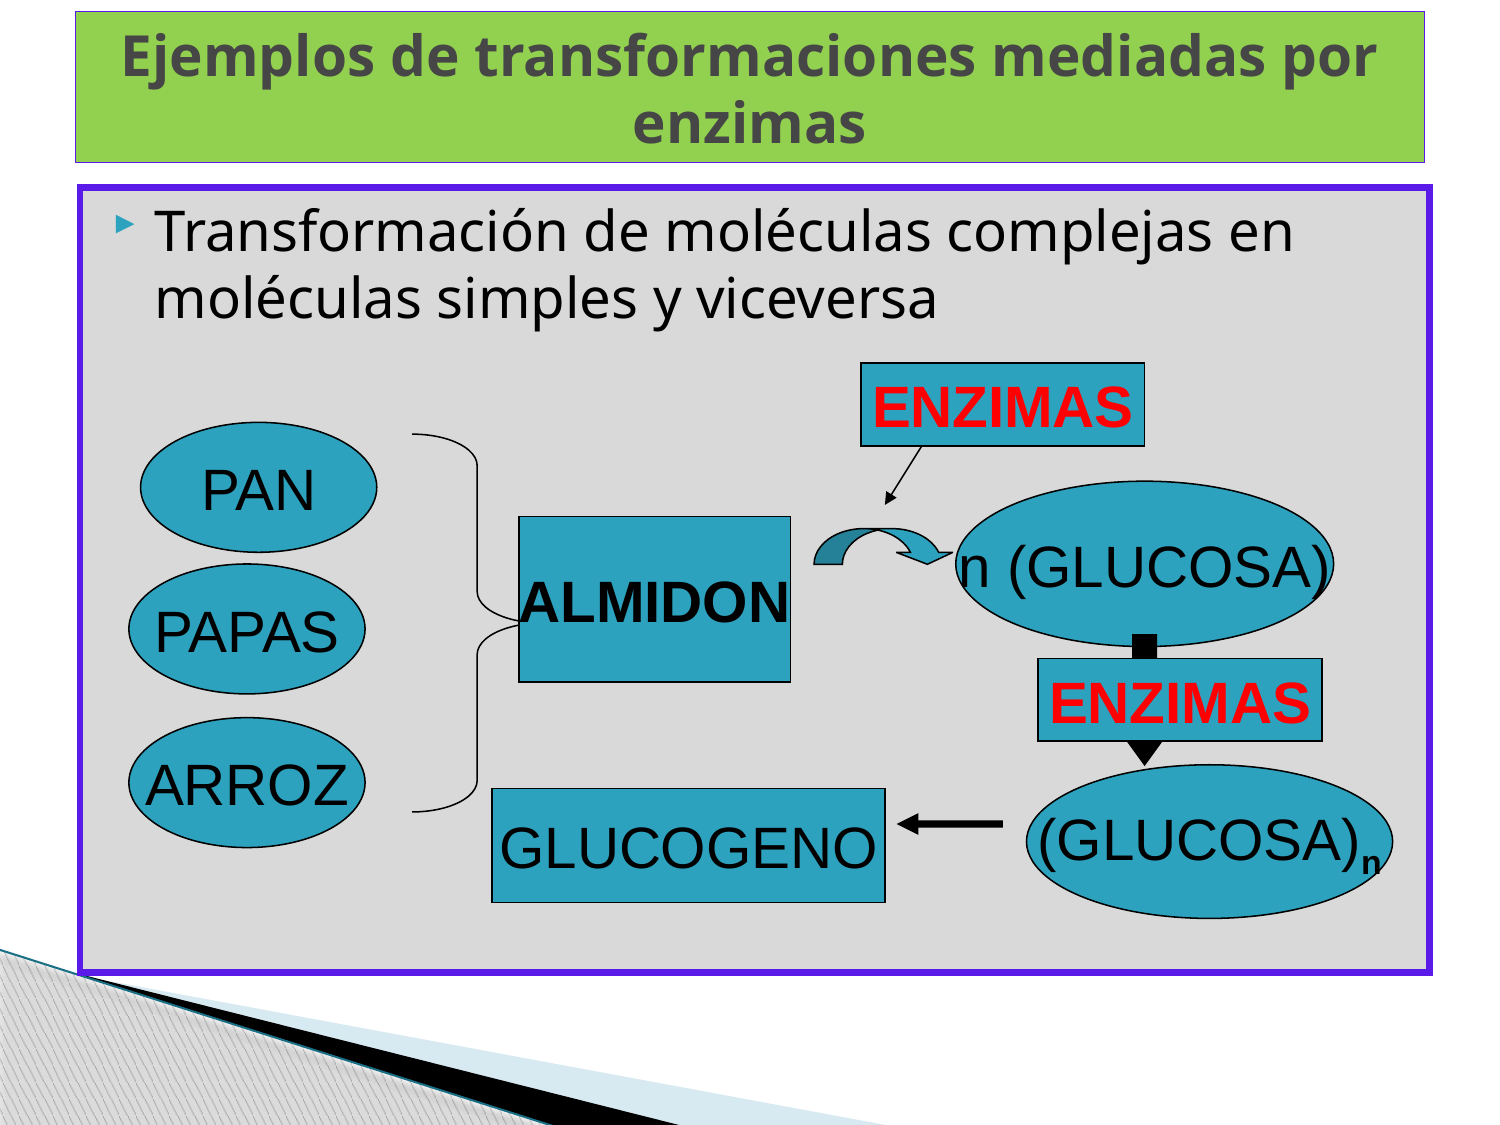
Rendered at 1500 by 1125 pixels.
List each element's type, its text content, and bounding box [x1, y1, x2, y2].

text_box ALMIDON [518, 516, 791, 682]
text_box [1128, 742, 1162, 765]
text_box GLUCOGENO [492, 788, 885, 903]
list Transformación de moléculas complejas en moléculas simples y viceversa [79, 187, 1430, 973]
title Ejemplos de transformaciones mediadas por enzimas [75, 11, 1425, 163]
text_box ENZIMAS [1038, 658, 1322, 742]
text_box n (GLUCOSA) [955, 481, 1334, 647]
text_box [884, 446, 922, 505]
text_box [896, 817, 1003, 831]
text_box PAPAS [128, 563, 366, 694]
text_box ARROZ [128, 717, 366, 848]
text_box ENZIMAS [861, 363, 1145, 446]
text_box [412, 434, 518, 812]
text_box (GLUCOSA)n [1026, 764, 1393, 919]
text_box [814, 528, 953, 565]
text_box [1132, 634, 1157, 658]
text_box PAN [140, 422, 377, 553]
